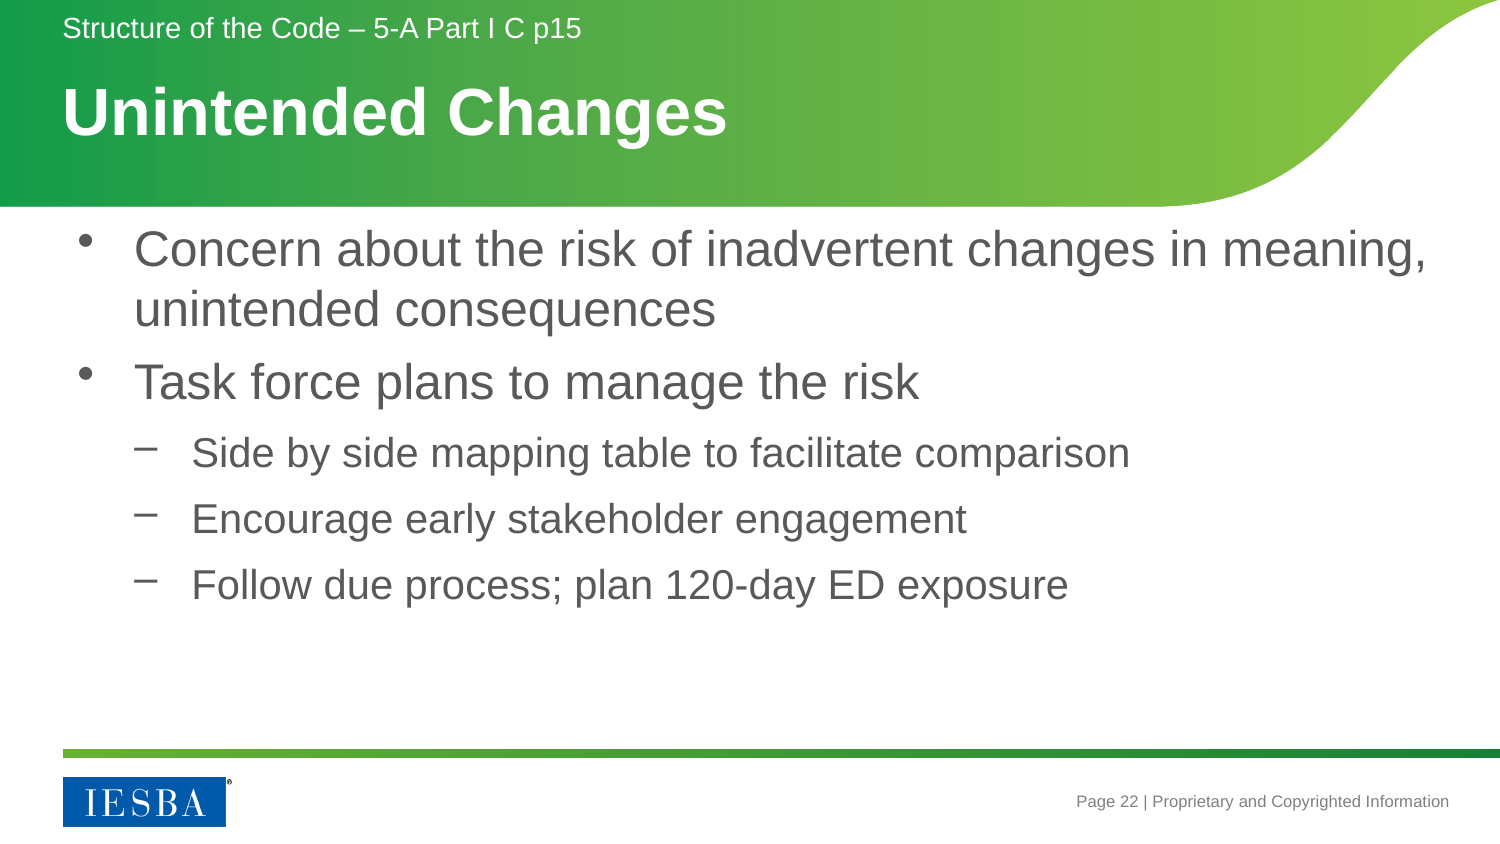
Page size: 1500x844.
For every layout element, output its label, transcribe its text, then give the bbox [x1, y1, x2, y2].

list Concern about the risk of inadvertent changes in meaning, unintended consequences Task force plans to manage the risk Side by side mapping table to facilitate comparison Encourage early stakeholder engagement Follow due process; plan 120-day ED exposure [62, 209, 1450, 747]
title Unintended Changes [62, 75, 1275, 142]
picture [63, 777, 232, 827]
picture [0, 0, 1500, 207]
subtitle Structure of the Code – 5-A Part I C p15 [62, 9, 650, 47]
